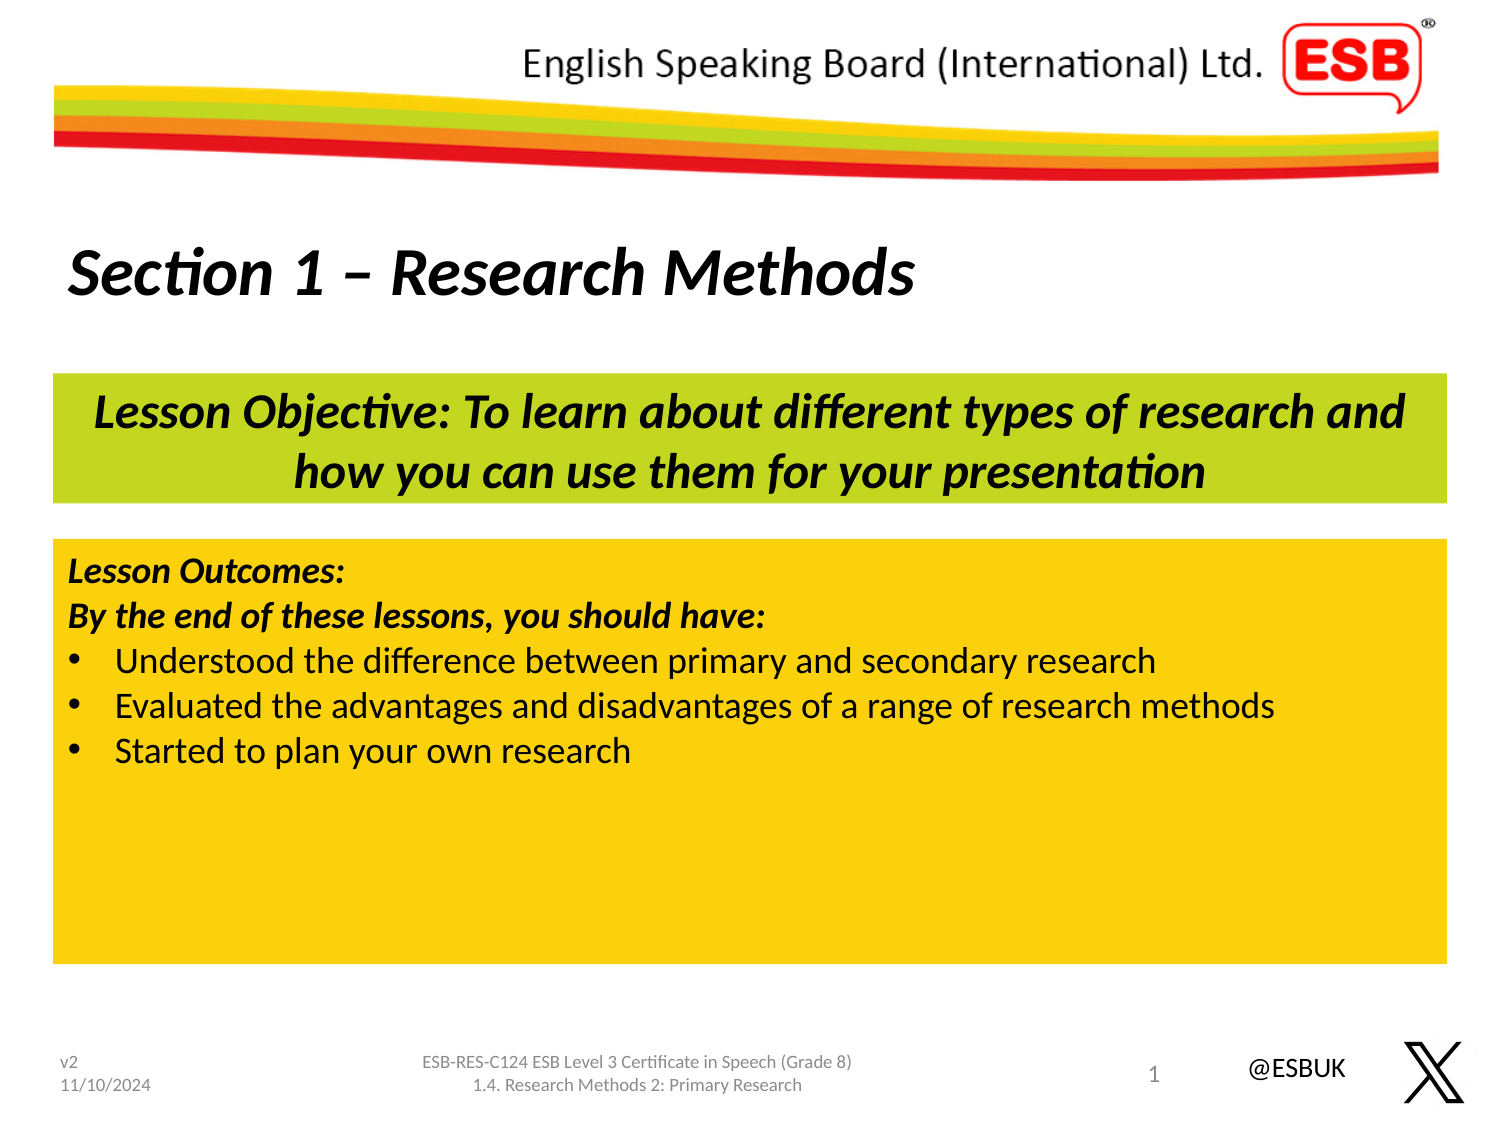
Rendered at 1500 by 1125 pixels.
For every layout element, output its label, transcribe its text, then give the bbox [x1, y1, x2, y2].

text_box Lesson Outcomes: By the end of these lessons, you should have: Understood the difference between primary and secondary research Evaluated the advantages and disadvantages of a range of research methods Started to plan your own research [52, 538, 1448, 965]
picture [1395, 1029, 1476, 1116]
slide_number 1 [930, 1042, 1176, 1103]
text_box Section 1 – Research Methods [53, 208, 1347, 338]
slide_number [45, 1042, 175, 1103]
footer ESB-RES-C124 ESB Level 3 Certificate in Speech (Grade 8) 1.4. Research Methods 2: Primary Research [395, 1042, 879, 1103]
text_box Lesson Objective: To learn about different types of research and how you can use them for your presentation [52, 372, 1448, 504]
picture [0, 0, 1500, 189]
